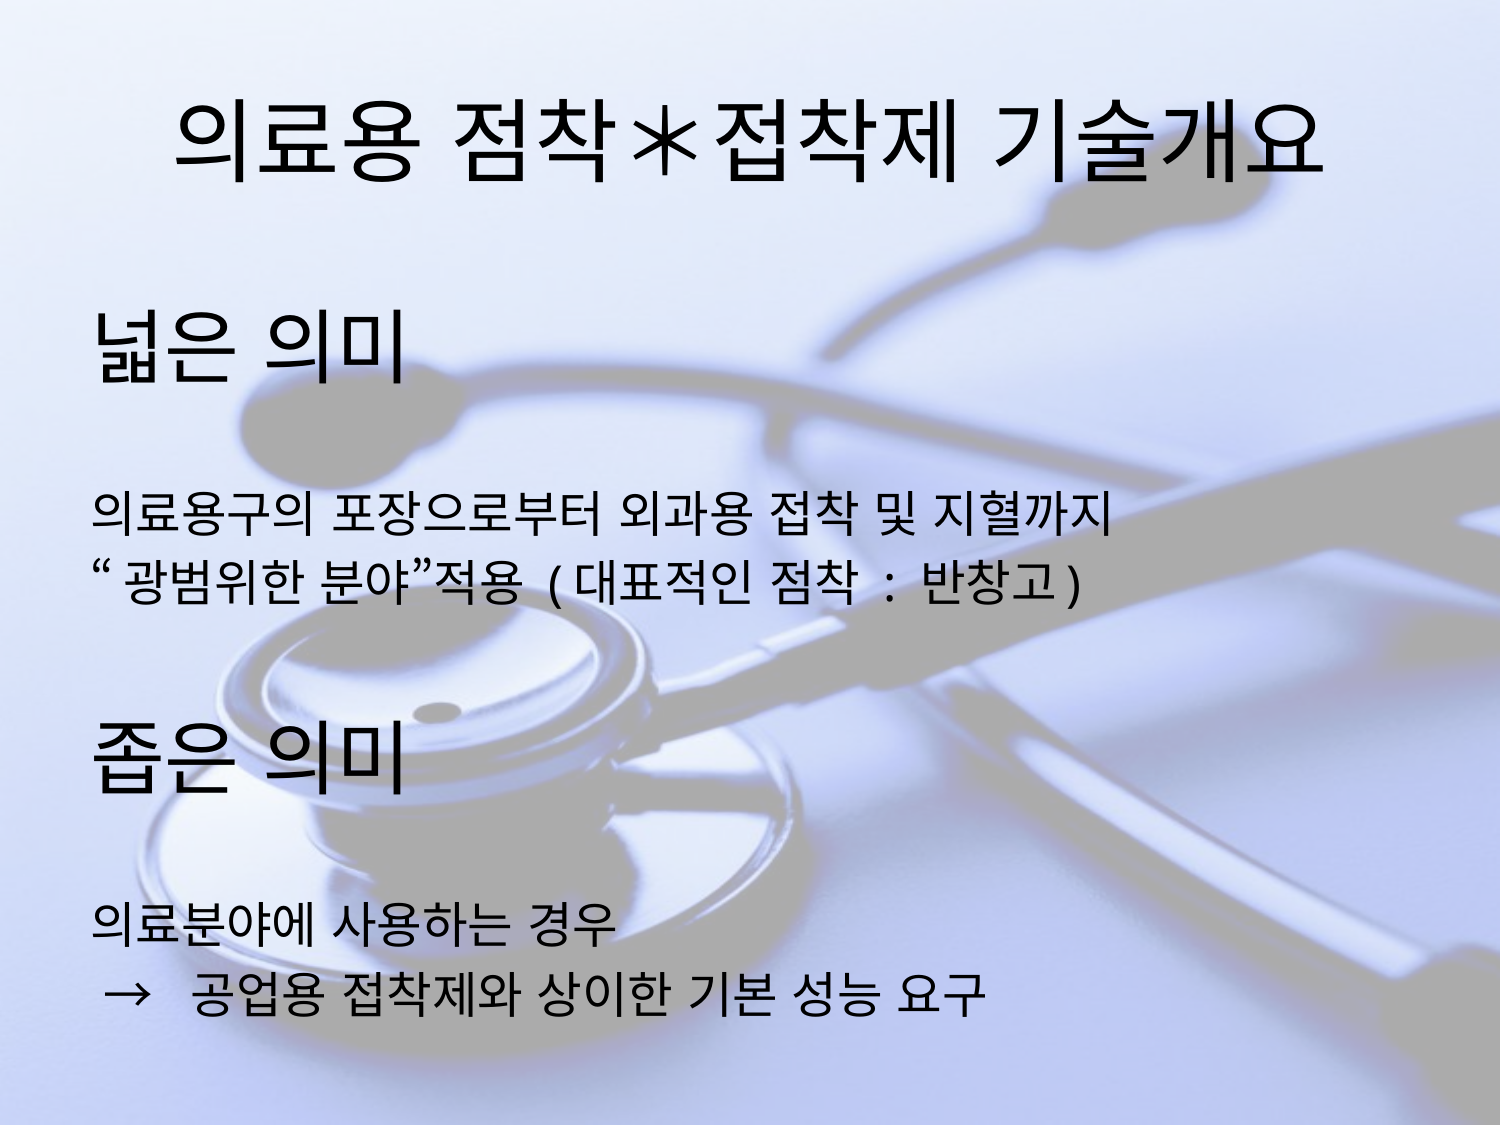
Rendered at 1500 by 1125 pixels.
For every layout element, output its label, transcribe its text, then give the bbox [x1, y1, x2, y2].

list 넓은 의미 의료용구의 포장으로부터 외과용 접착 및 지혈까지 “광범위한 분야”적용 (대표적인 점착 : 반창고) 좁은 의미 의료분야에 사용하는 경우 → 공업용 접착제와 상이한 기본 성능 요구 [75, 288, 1425, 1032]
title 의료용 점착＊접착제 기술개요 [75, 45, 1425, 233]
